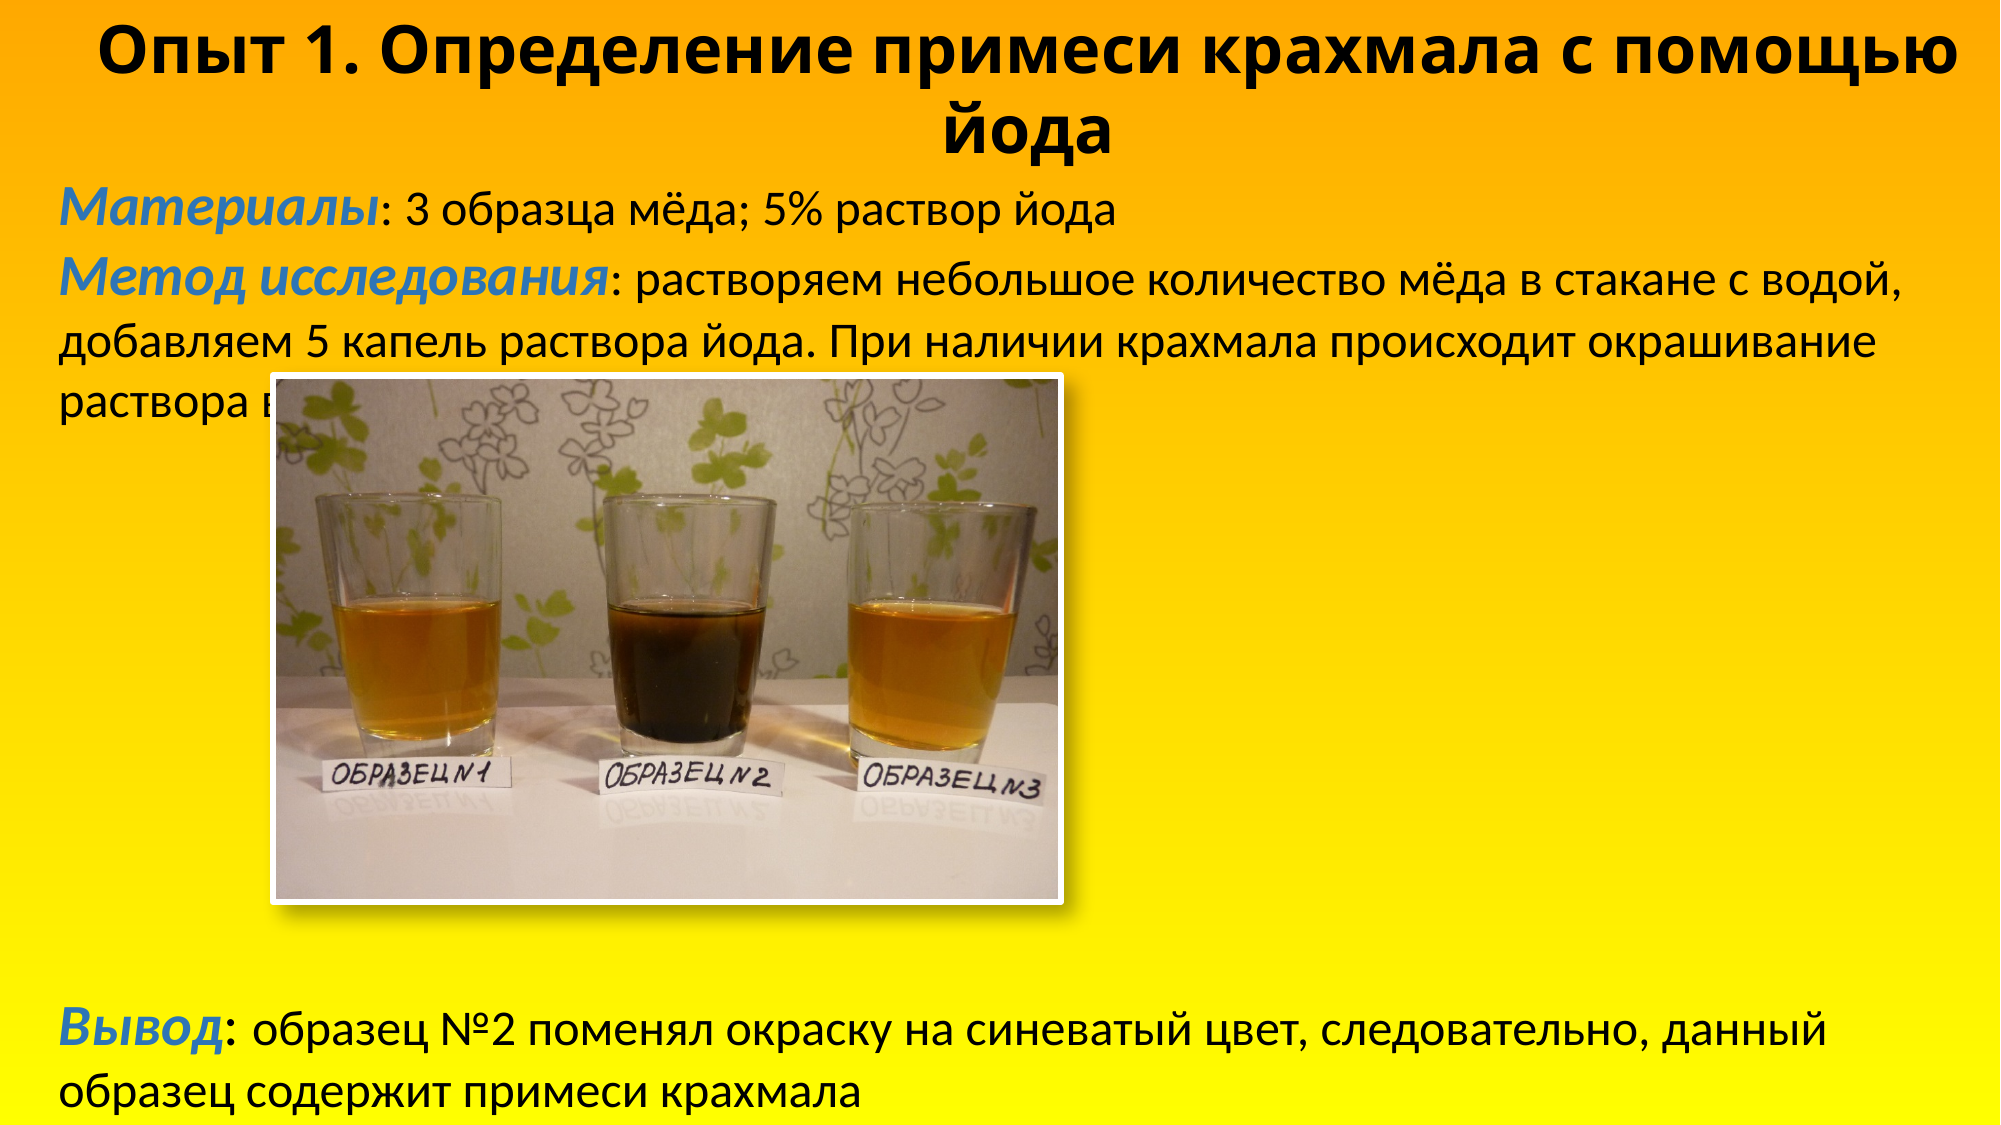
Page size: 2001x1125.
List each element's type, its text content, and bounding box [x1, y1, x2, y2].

text_box Опыт 1. Определение примеси крахмала с помощью йода Материалы: 3 образца мёда; 5% раствор йода Метод исследования: растворяем небольшое количество мёда в стакане с водой, добавляем 5 капель раствора йодa. При наличии крахмала происходит окрашивание раствора в синеватый цвет. Вывод: образец №2 поменял окраску на синеватый цвет, следовательно, данный образец содержит примеси крахмала [43, 0, 2000, 1125]
picture [275, 378, 1058, 899]
